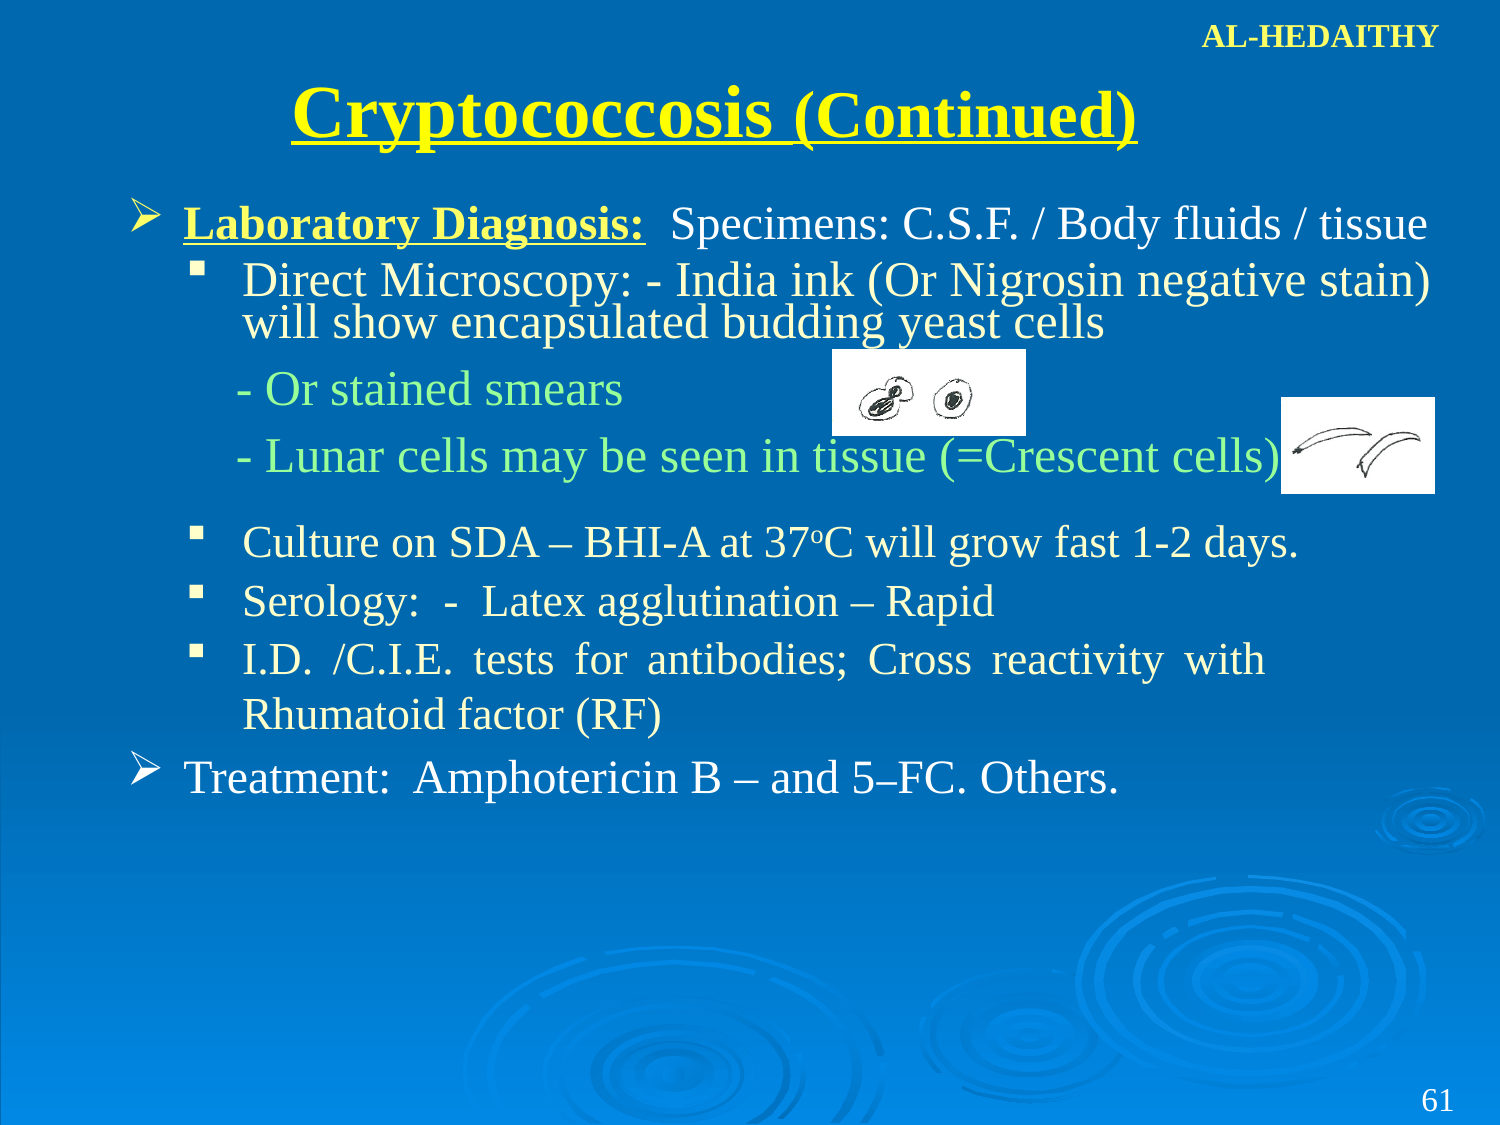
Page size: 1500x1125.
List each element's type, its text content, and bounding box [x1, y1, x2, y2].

text_box Culture on SDA – BHI-A at 37oC will grow fast 1-2 days. [171, 504, 1459, 563]
text_box AL-HEDAITHY [1186, 7, 1471, 62]
text_box Direct Microscopy: - India ink (Or Nigrosin negative stain) will show encapsulated budding yeast cells - Or stained smears - Lunar cells may be seen in tissue (=Crescent cells) [171, 257, 1447, 489]
text_box I.D. /C.I.E. tests for antibodies; Cross reactivity with Rhumatoid factor (RF) [171, 621, 1282, 747]
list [832, 349, 1027, 436]
text_box Cryptococcosis (Continued) [253, 54, 1176, 160]
text_box 61 [1370, 1070, 1500, 1125]
text_box Treatment: Amphotericin B – and 5–FC. Others. [112, 738, 1176, 811]
text_box Laboratory Diagnosis: Specimens: C.S.F. / Body fluids / tissue [112, 184, 1459, 257]
text_box Serology: - Latex agglutination – Rapid [171, 563, 1459, 633]
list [1281, 396, 1436, 495]
